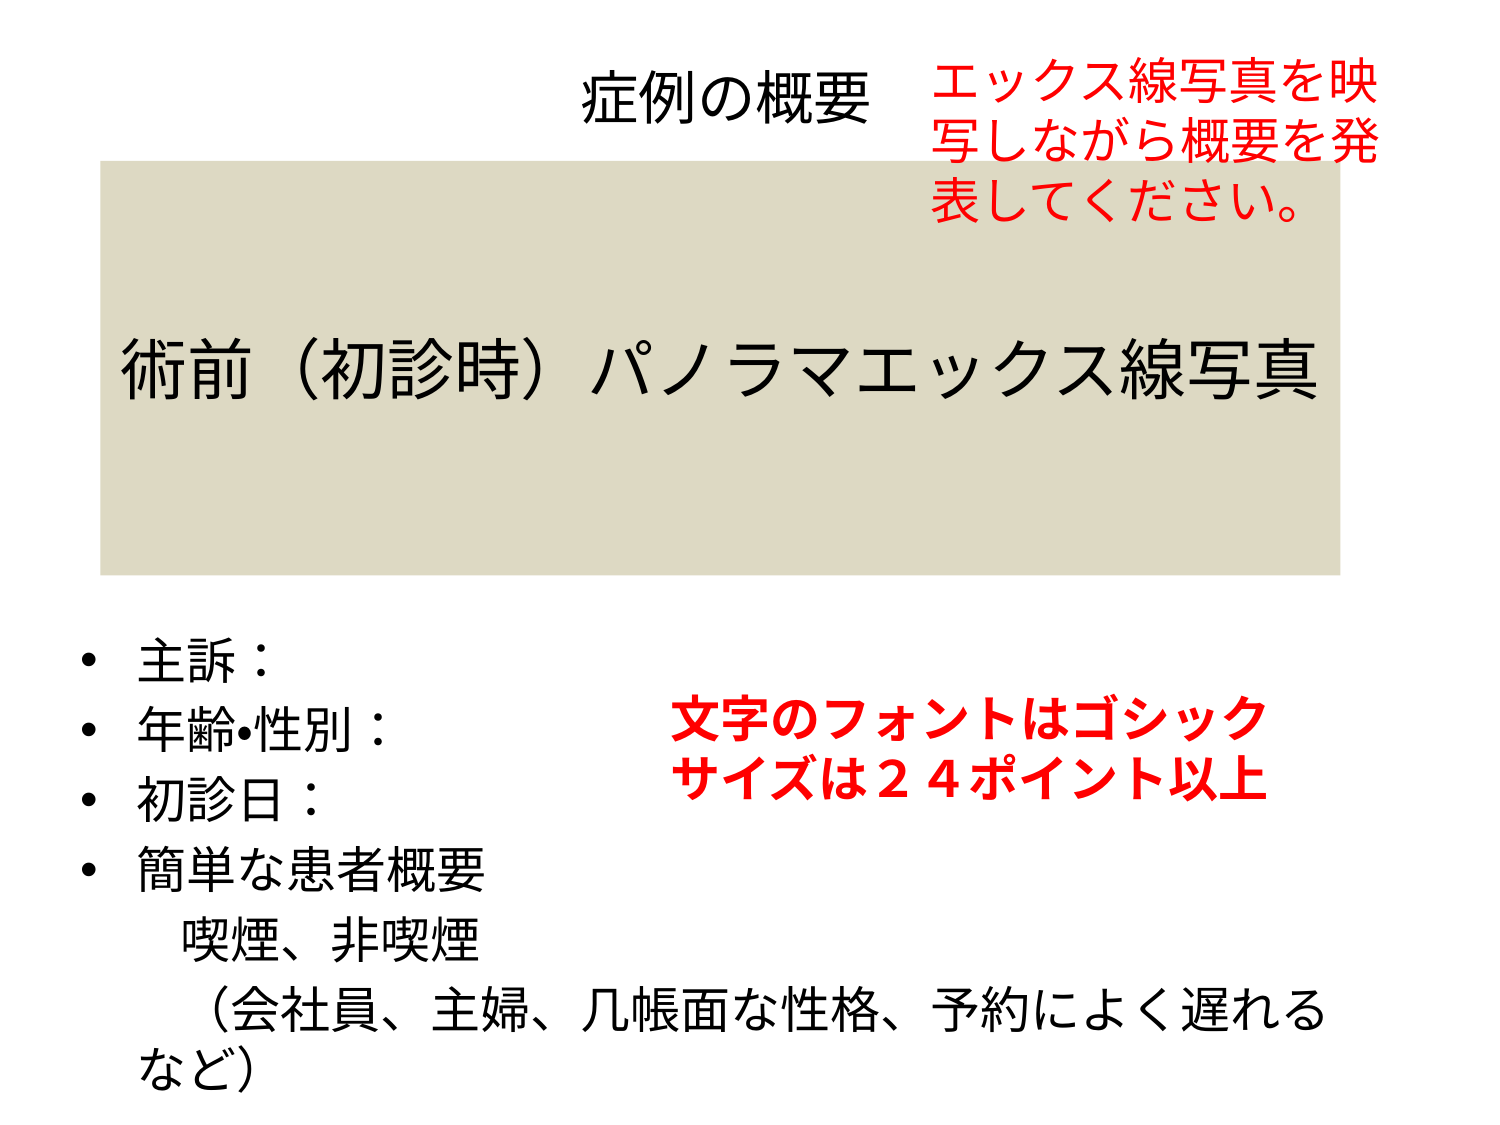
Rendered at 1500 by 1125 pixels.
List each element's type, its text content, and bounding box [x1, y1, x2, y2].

title 症例の概要 [76, 30, 1376, 161]
text_box 文字のフォントはゴシック サイズは２４ポイント以上 [655, 680, 1365, 816]
text_box エックス線写真を映写しながら概要を発表してください。 [915, 42, 1436, 238]
list 主訴： 年齢・性別： 初診日： 簡単な患者概要 喫煙、非喫煙 （会社員、主婦、几帳面な性格、予約によく遅れる など） [64, 621, 1400, 1083]
text_box 術前（初診時）パノラマエックス線写真 [100, 160, 1341, 576]
